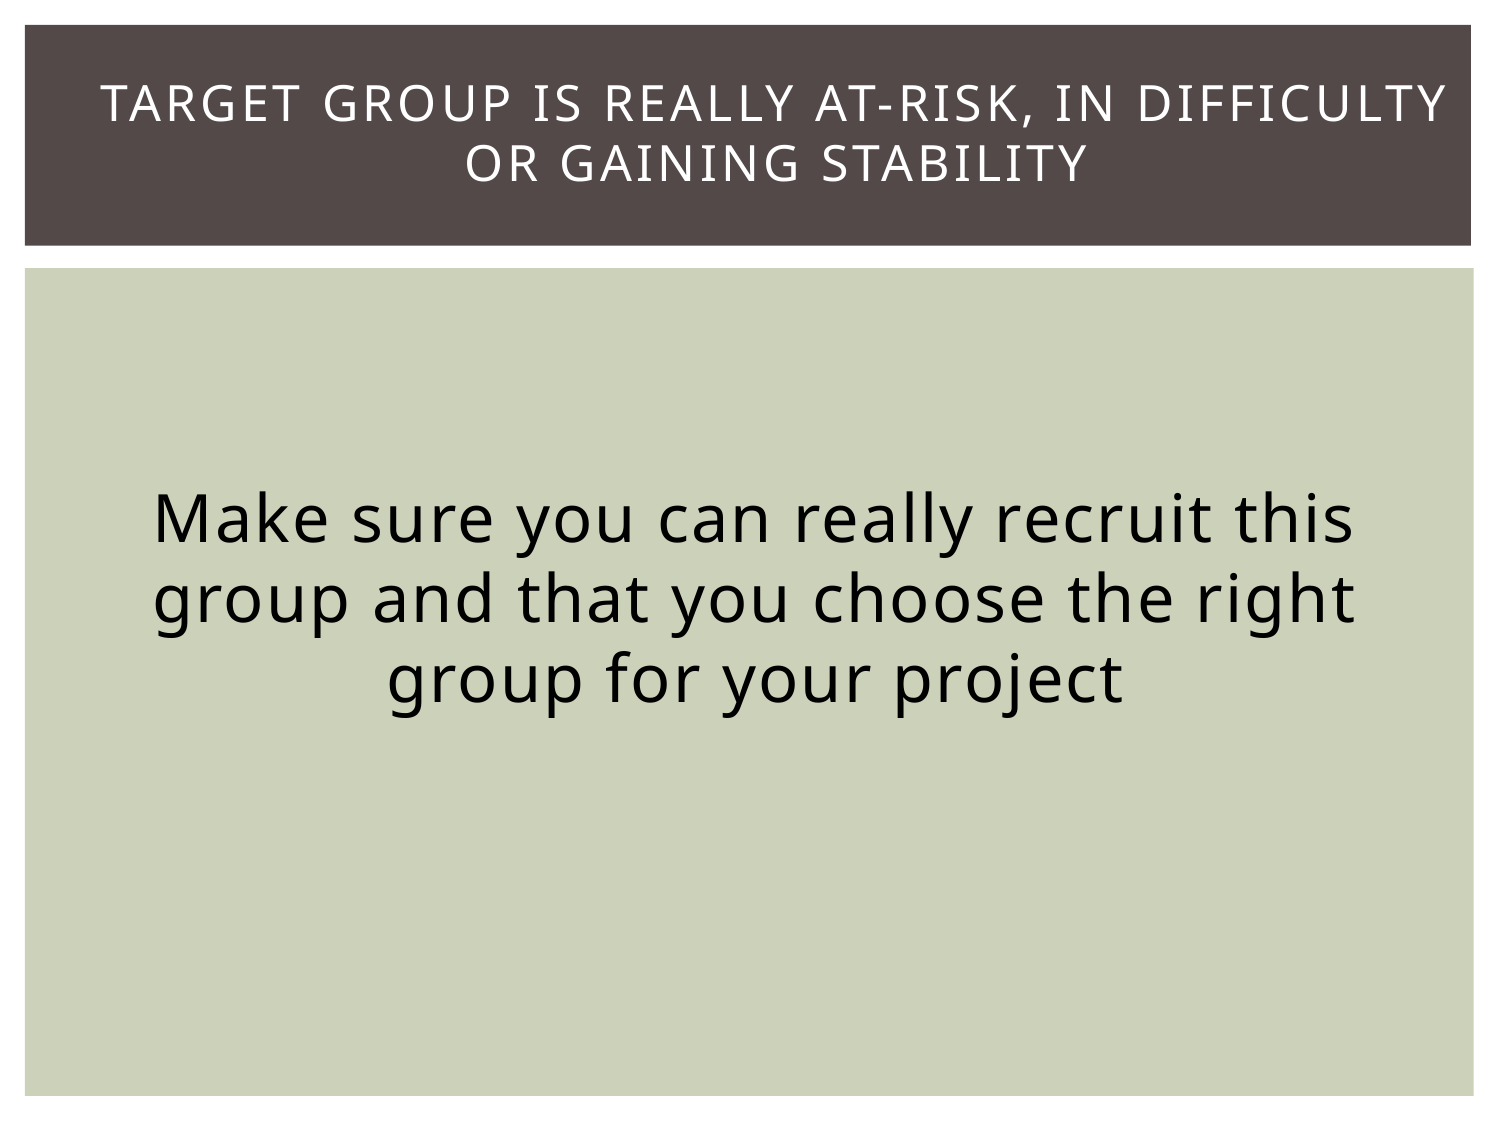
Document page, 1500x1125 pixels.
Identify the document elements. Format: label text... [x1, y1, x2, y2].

list Make sure you can really recruit this group and that you choose the right group for your project [62, 281, 1442, 1005]
title Target group is really AT-RISK, IN DIFFICULTY or GAINING STABILITY [62, 30, 1483, 232]
